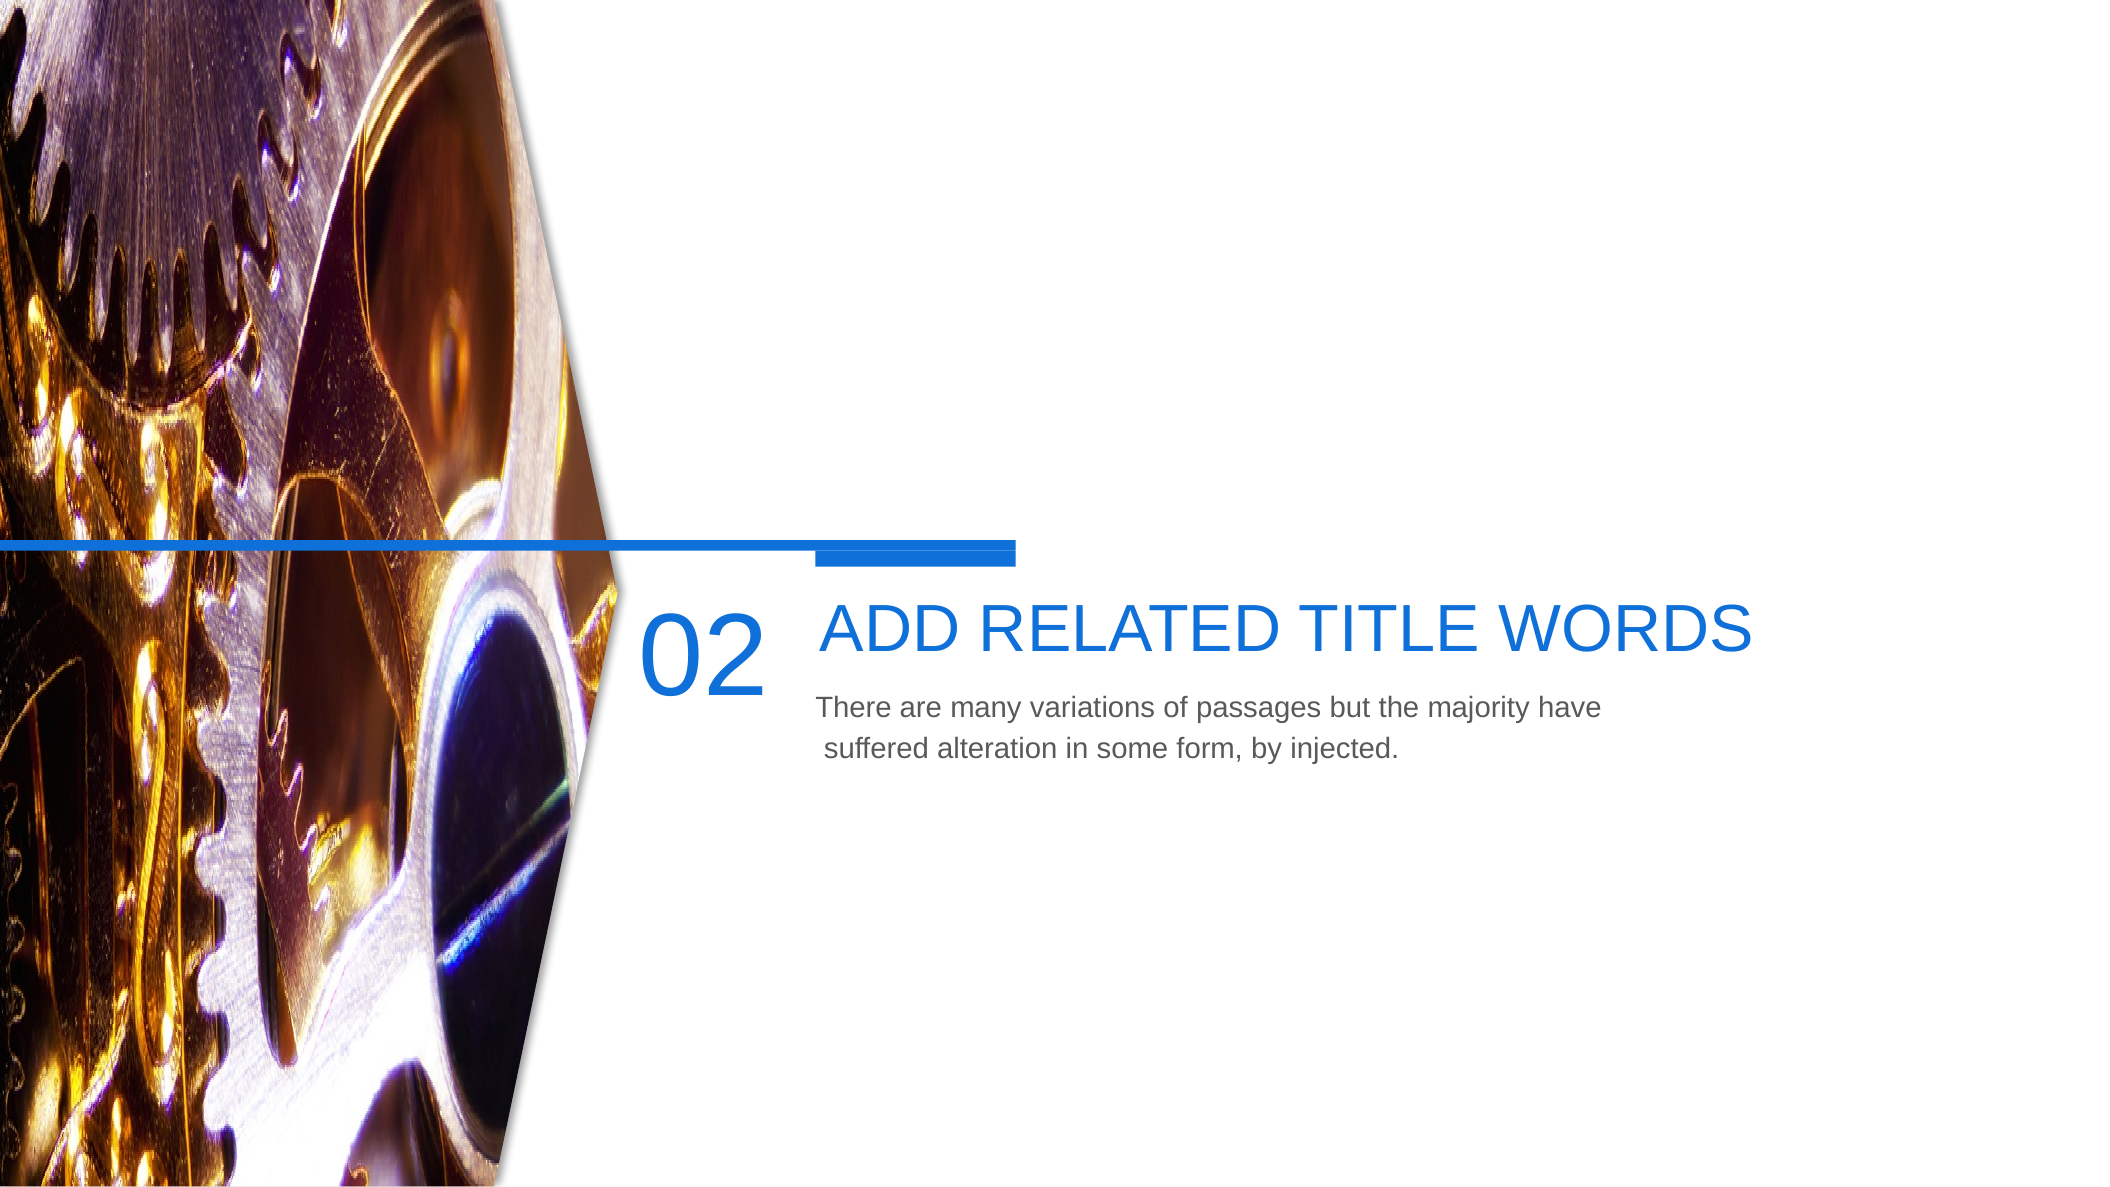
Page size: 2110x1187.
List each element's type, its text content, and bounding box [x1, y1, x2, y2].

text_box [0, 539, 1016, 567]
text_box [0, 0, 608, 539]
text_box [0, 567, 617, 1187]
text_box ADD RELATED TITLE WORDS [819, 584, 1756, 665]
text_box There are many variations of passages but the majority have suffered alteration in some form, by injected. [815, 688, 1610, 765]
text_box 02 [617, 570, 789, 726]
